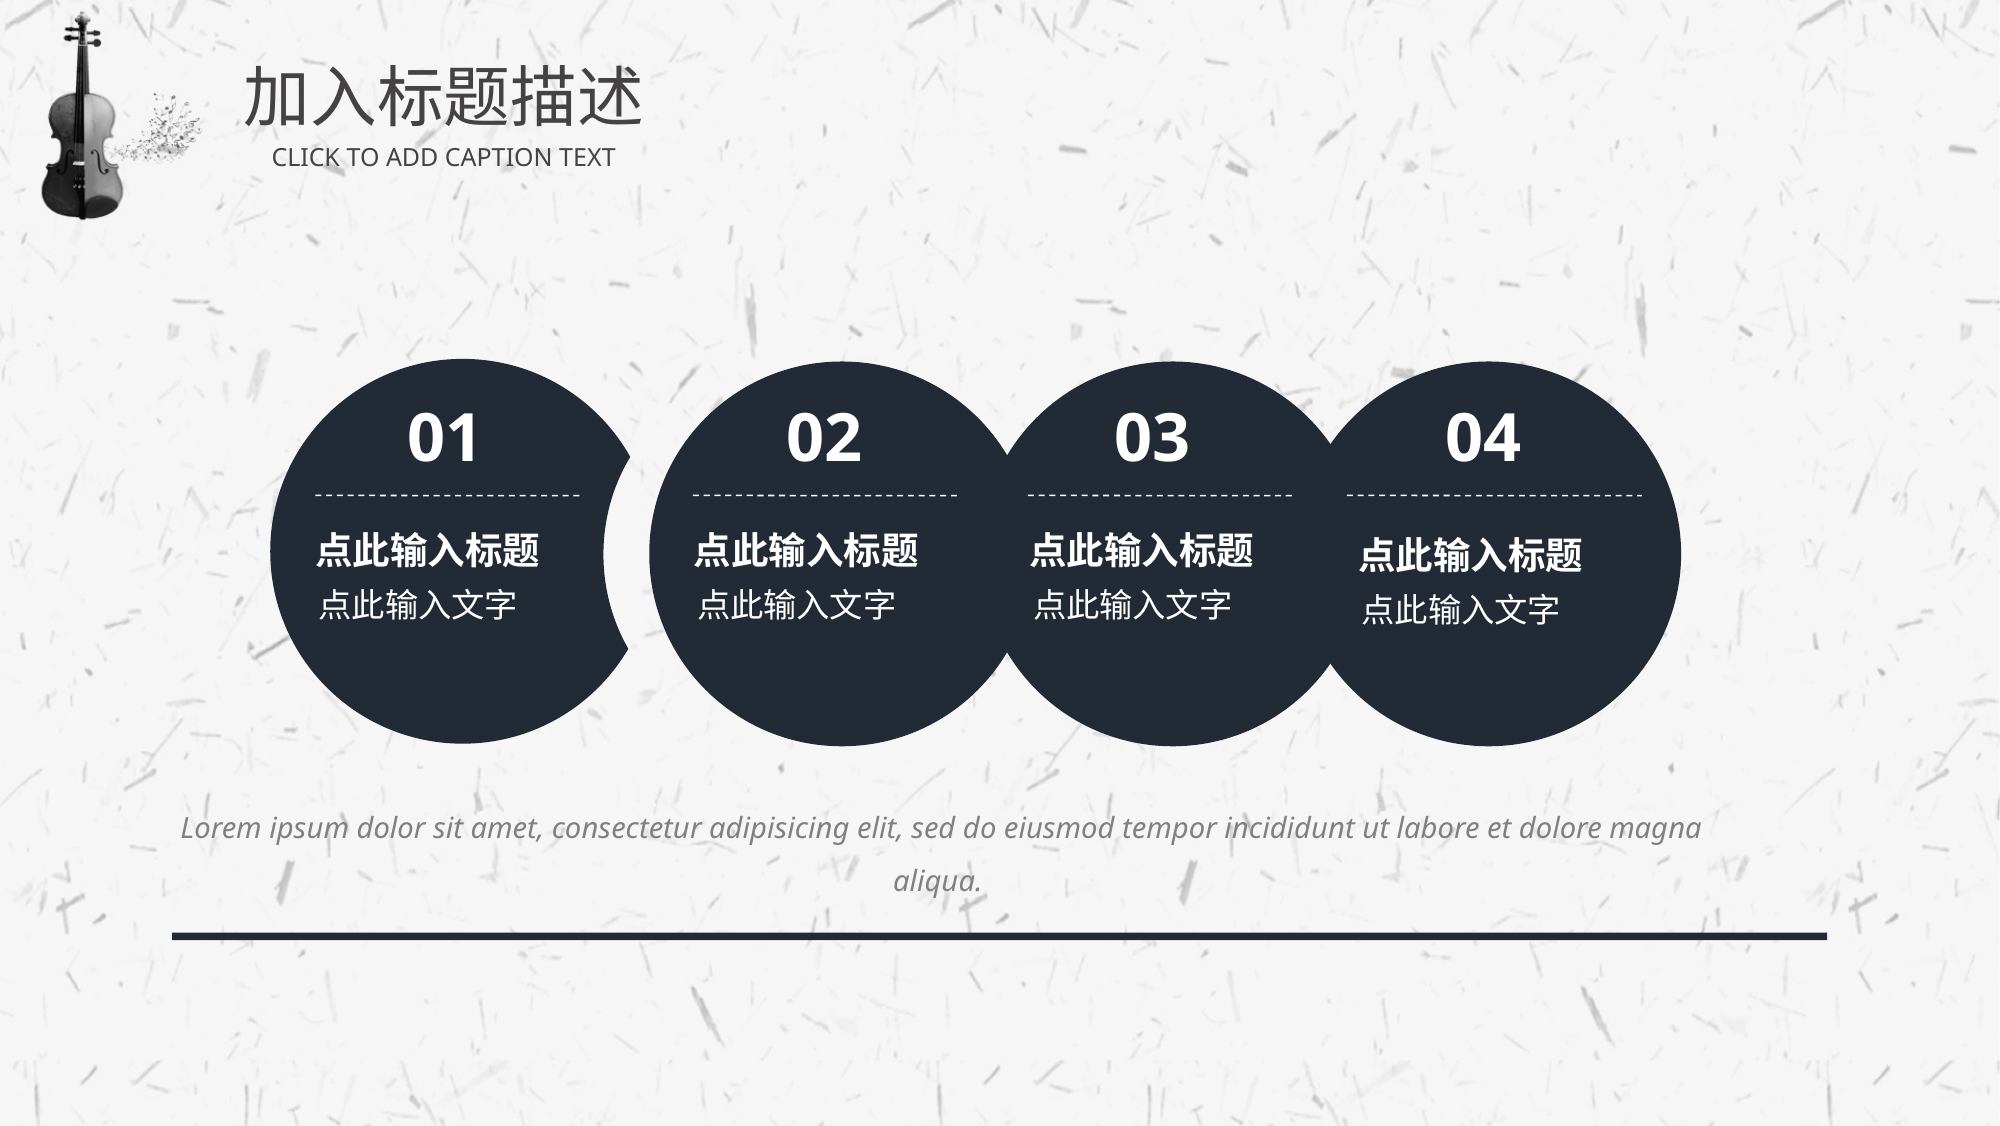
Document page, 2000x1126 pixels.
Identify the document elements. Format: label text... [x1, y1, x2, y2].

text_box [1296, 361, 1677, 747]
text_box 03 [1100, 387, 1248, 483]
text_box 点此输入文字 [682, 566, 1018, 632]
text_box [996, 632, 1330, 747]
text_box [165, 784, 1828, 941]
text_box [985, 361, 1330, 508]
text_box 点此输入标题 [1343, 513, 1703, 585]
text_box 04 [1430, 387, 1580, 483]
text_box 点此输入文字 [1347, 571, 1707, 637]
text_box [176, 54, 711, 172]
text_box 点此输入标题 [1014, 508, 1301, 580]
text_box 点此输入标题 [300, 508, 660, 580]
picture [0, 0, 2000, 1126]
text_box 点此输入文字 [303, 566, 664, 632]
text_box 01 [392, 387, 536, 483]
text_box 点此输入文字 [1018, 566, 1312, 632]
text_box [654, 361, 1007, 747]
text_box 点此输入标题 [678, 508, 1014, 580]
text_box [270, 358, 631, 744]
text_box 02 [771, 387, 919, 483]
